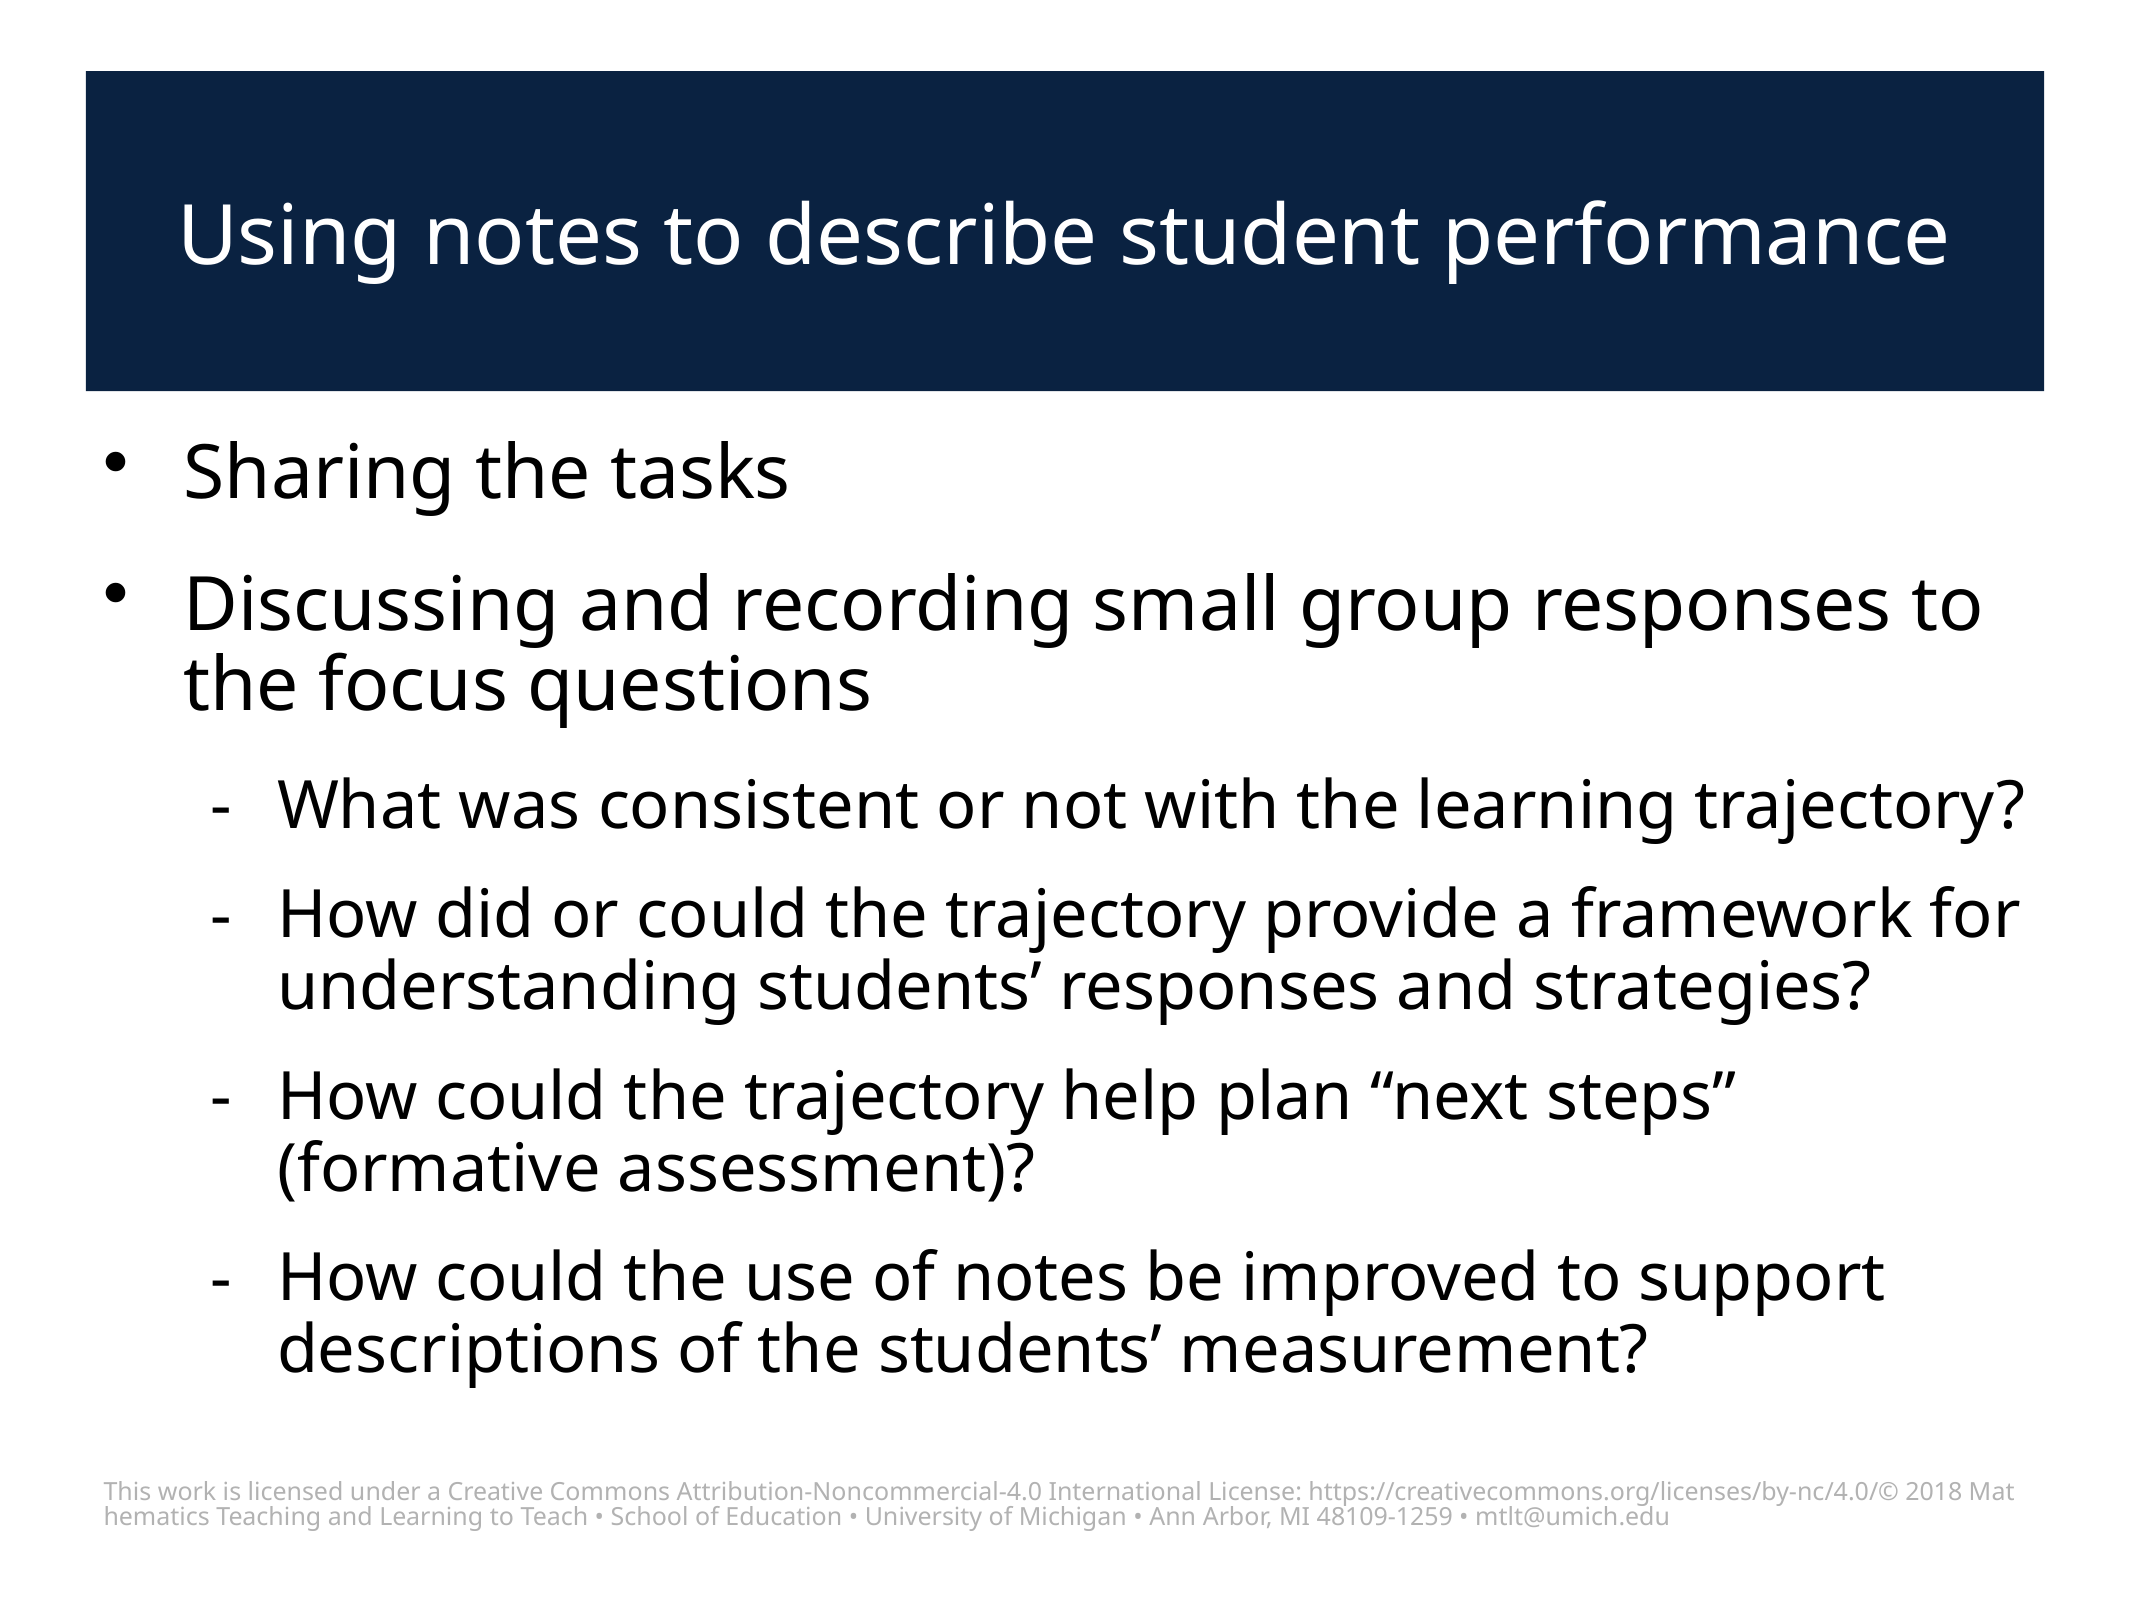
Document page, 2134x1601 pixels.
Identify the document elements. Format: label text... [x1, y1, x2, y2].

footer This work is licensed under a Creative Commons Attribution-Noncommercial-4.0 International License: https://creativecommons.org/licenses/by-nc/4.0/ © 2018 Mathematics Teaching and Learning to Teach • School of Education • University of Michigan • Ann Arbor, MI 48109-1259 • mtlt@umich.edu [88, 1436, 2045, 1548]
list Sharing the tasks Discussing and recording small group responses to the focus questions What was consistent or not with the learning trajectory? How did or could the trajectory provide a framework for understanding students’ responses and strategies? How could the trajectory help plan “next steps” (formative assessment)? How could the use of notes be improved to support descriptions of the students’ measurement? [88, 426, 2045, 1430]
title Using notes to describe student performance [85, 71, 2045, 392]
